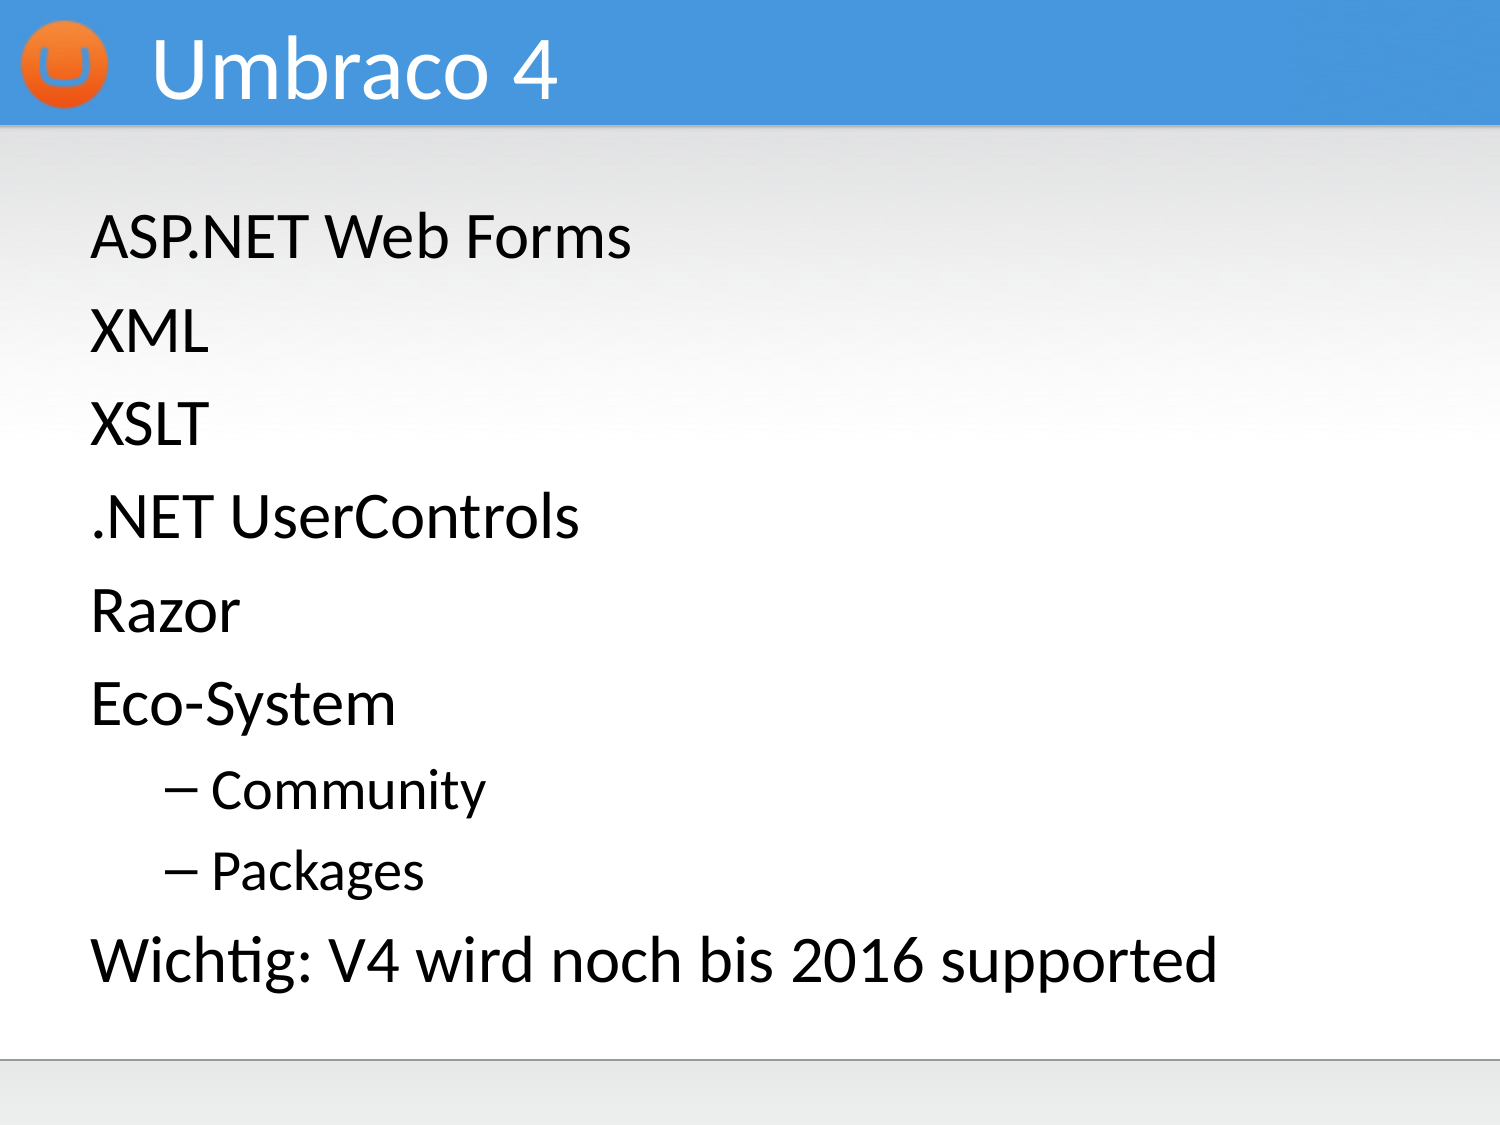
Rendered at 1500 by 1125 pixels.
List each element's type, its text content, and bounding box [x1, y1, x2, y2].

picture [0, 0, 1500, 1125]
title Umbraco 4 [135, 0, 1500, 126]
list ASP.NET Web Forms XML XSLT .NET UserControls Razor Eco-System Community Packages Wichtig: V4 wird noch bis 2016 supported [75, 184, 1425, 1005]
